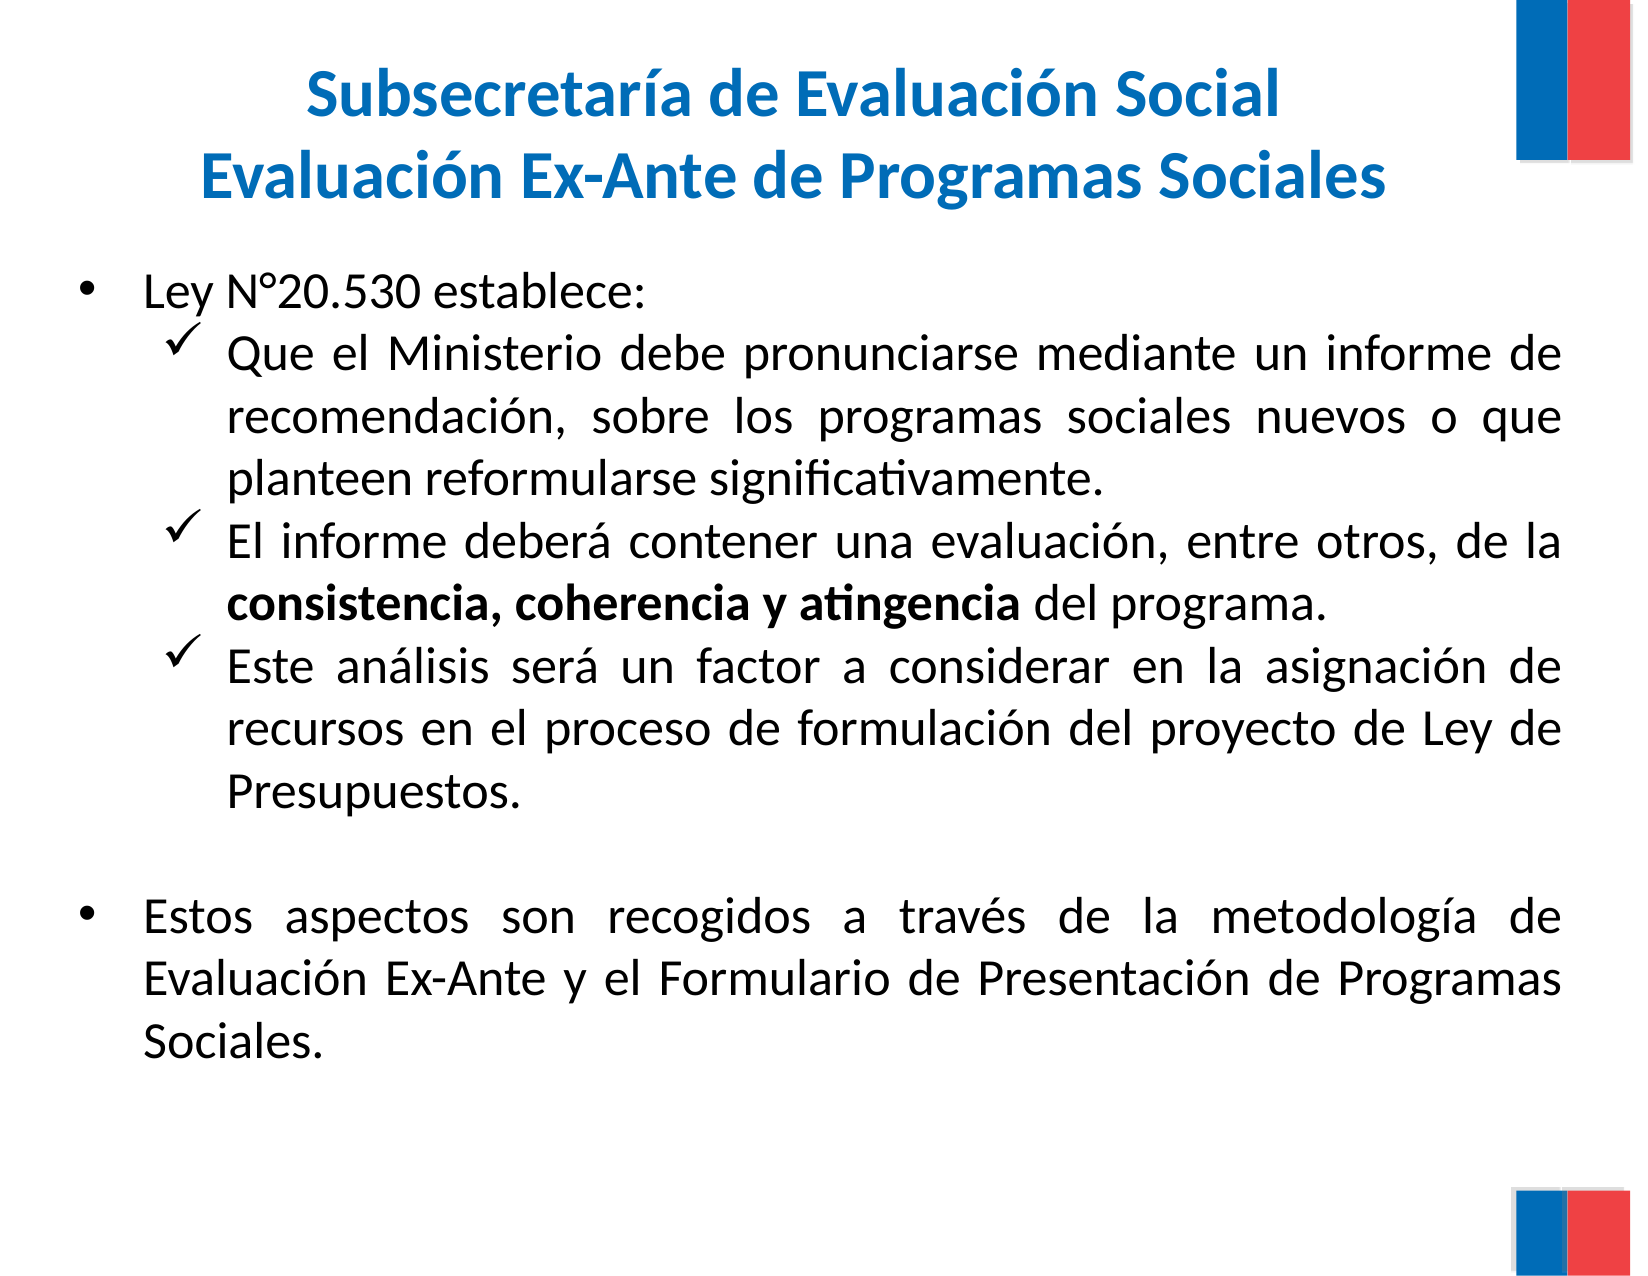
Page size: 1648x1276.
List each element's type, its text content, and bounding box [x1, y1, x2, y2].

text_box Ley N°20.530 establece: Que el Ministerio debe pronunciarse mediante un informe de recomendación, sobre los programas sociales nuevos o que planteen reformularse significativamente. El informe deberá contener una evaluación, entre otros, de la consistencia, coherencia y atingencia del programa. Este análisis será un factor a considerar en la asignación de recursos en el proceso de formulación del proyecto de Ley de Presupuestos. Estos aspectos son recogidos a través de la metodología de Evaluación Ex-Ante y el Formulario de Presentación de Programas Sociales. [61, 248, 1580, 1160]
text_box Subsecretaría de Evaluación Social Evaluación Ex-Ante de Programas Sociales [91, 23, 1498, 237]
